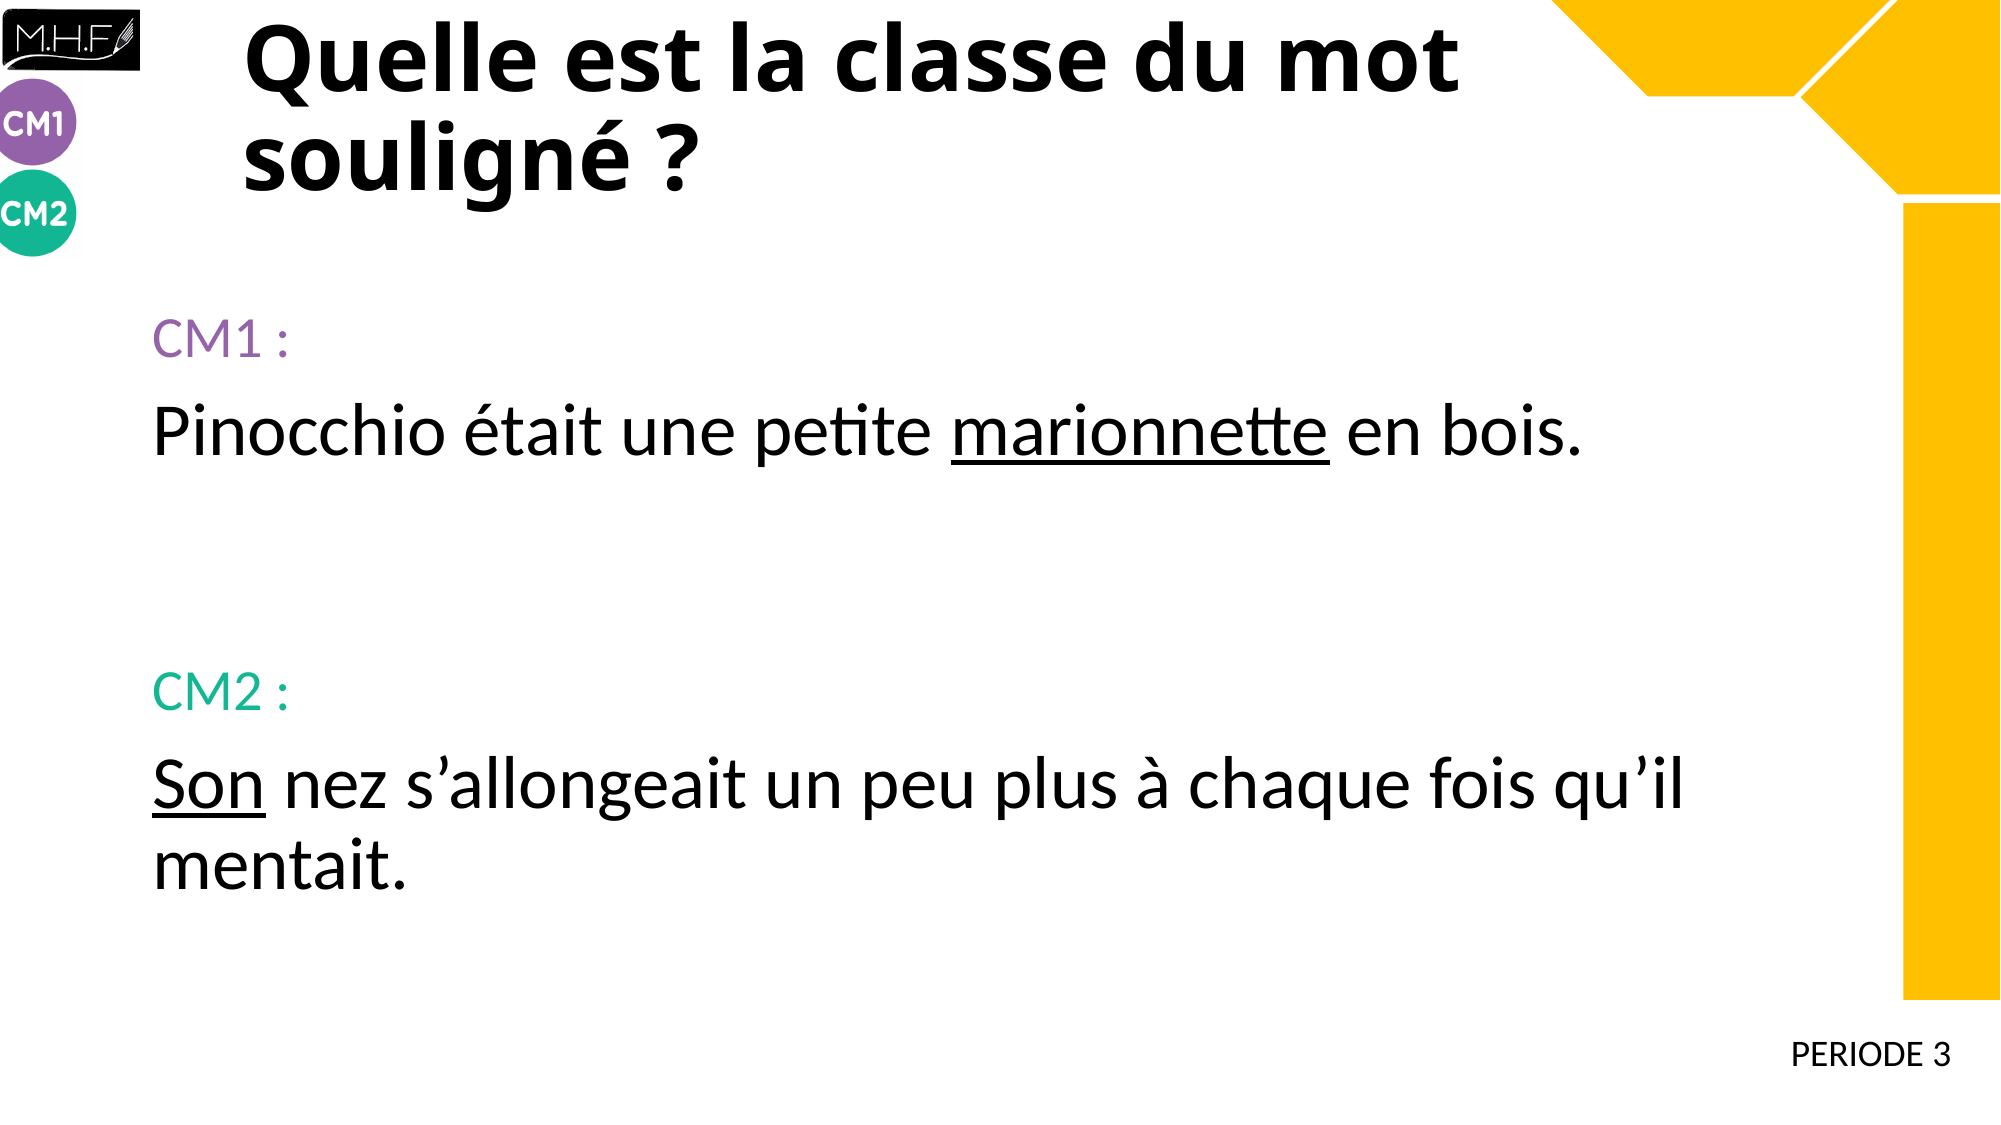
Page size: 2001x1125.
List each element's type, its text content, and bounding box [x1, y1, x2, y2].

picture [0, 7, 140, 259]
text_box [1549, 0, 1892, 98]
text_box [1799, 0, 2000, 196]
list CM1 : Pinocchio était une petite marionnette en bois. CM2 : Son nez s’allongeait un peu plus à chaque fois qu’il mentait. [137, 299, 1863, 1014]
text_box PERIODE 3 [1362, 1021, 1967, 1082]
title Quelle est la classe du mot souligné ? [227, 3, 1773, 221]
text_box [1902, 202, 2000, 1001]
